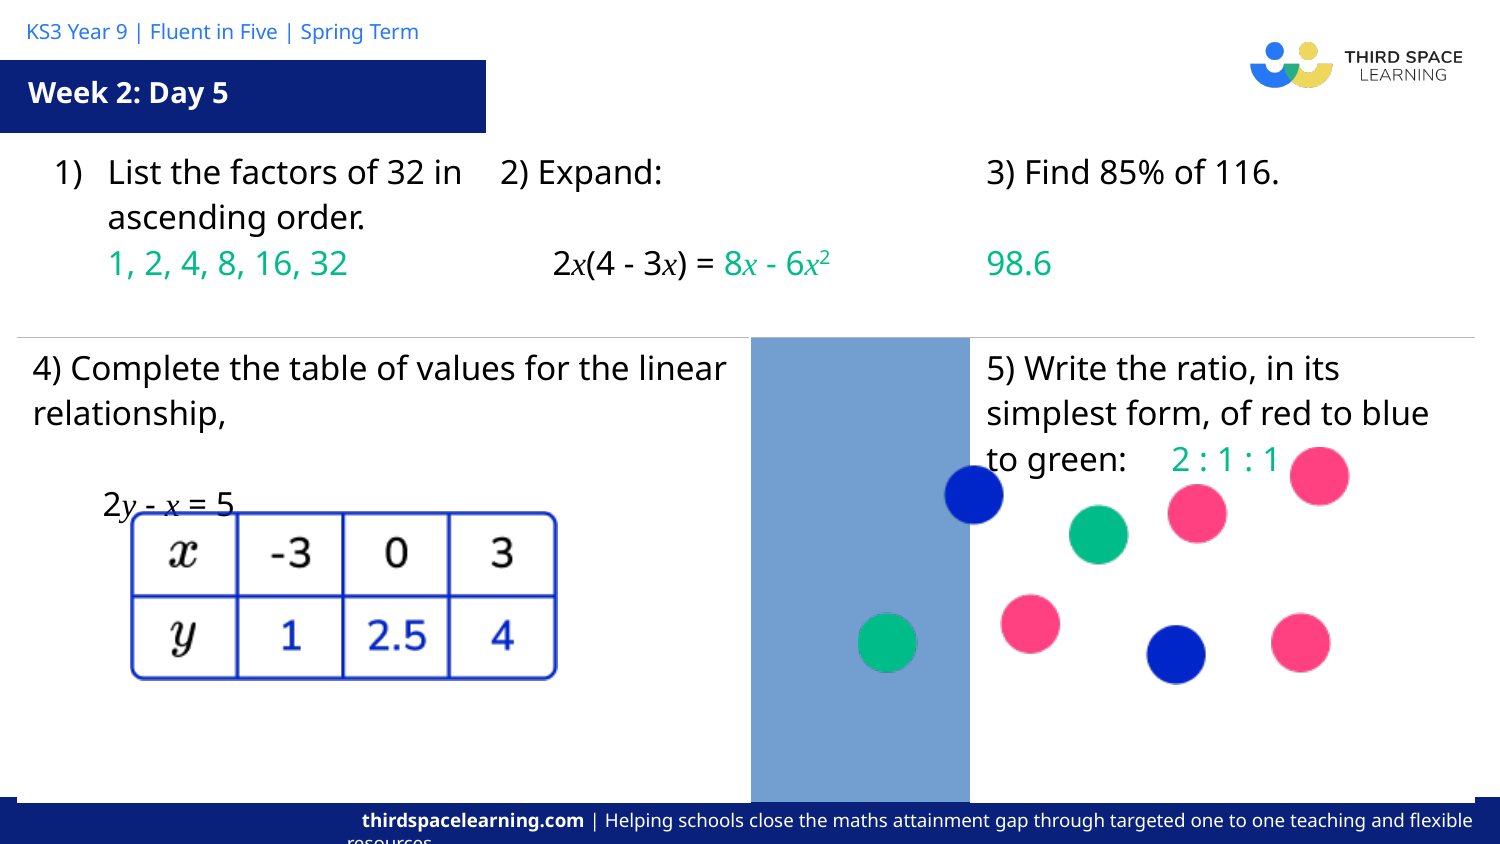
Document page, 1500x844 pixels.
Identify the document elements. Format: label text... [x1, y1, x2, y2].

text_box Week 2: Day 5 [13, 59, 383, 125]
table_cell 4) Complete the table of values for the linear relationship, 2y - x = 5 [19, 338, 749, 801]
table_header 2) Expand: 2x(4 - 3x) = 8x - 6x2 [486, 142, 970, 337]
picture [1250, 33, 1465, 99]
picture [130, 511, 558, 681]
table_header 3) Find 85% of 116. 98.6 [972, 142, 1474, 337]
table_cell 5) Write the ratio, in its simplest form, of red to blue to green: 2 : 1 : 1 [972, 338, 1474, 801]
table_header List the factors of 32 in ascending order. 1, 2, 4, 8, 16, 32 [19, 142, 484, 337]
picture [858, 446, 1350, 685]
